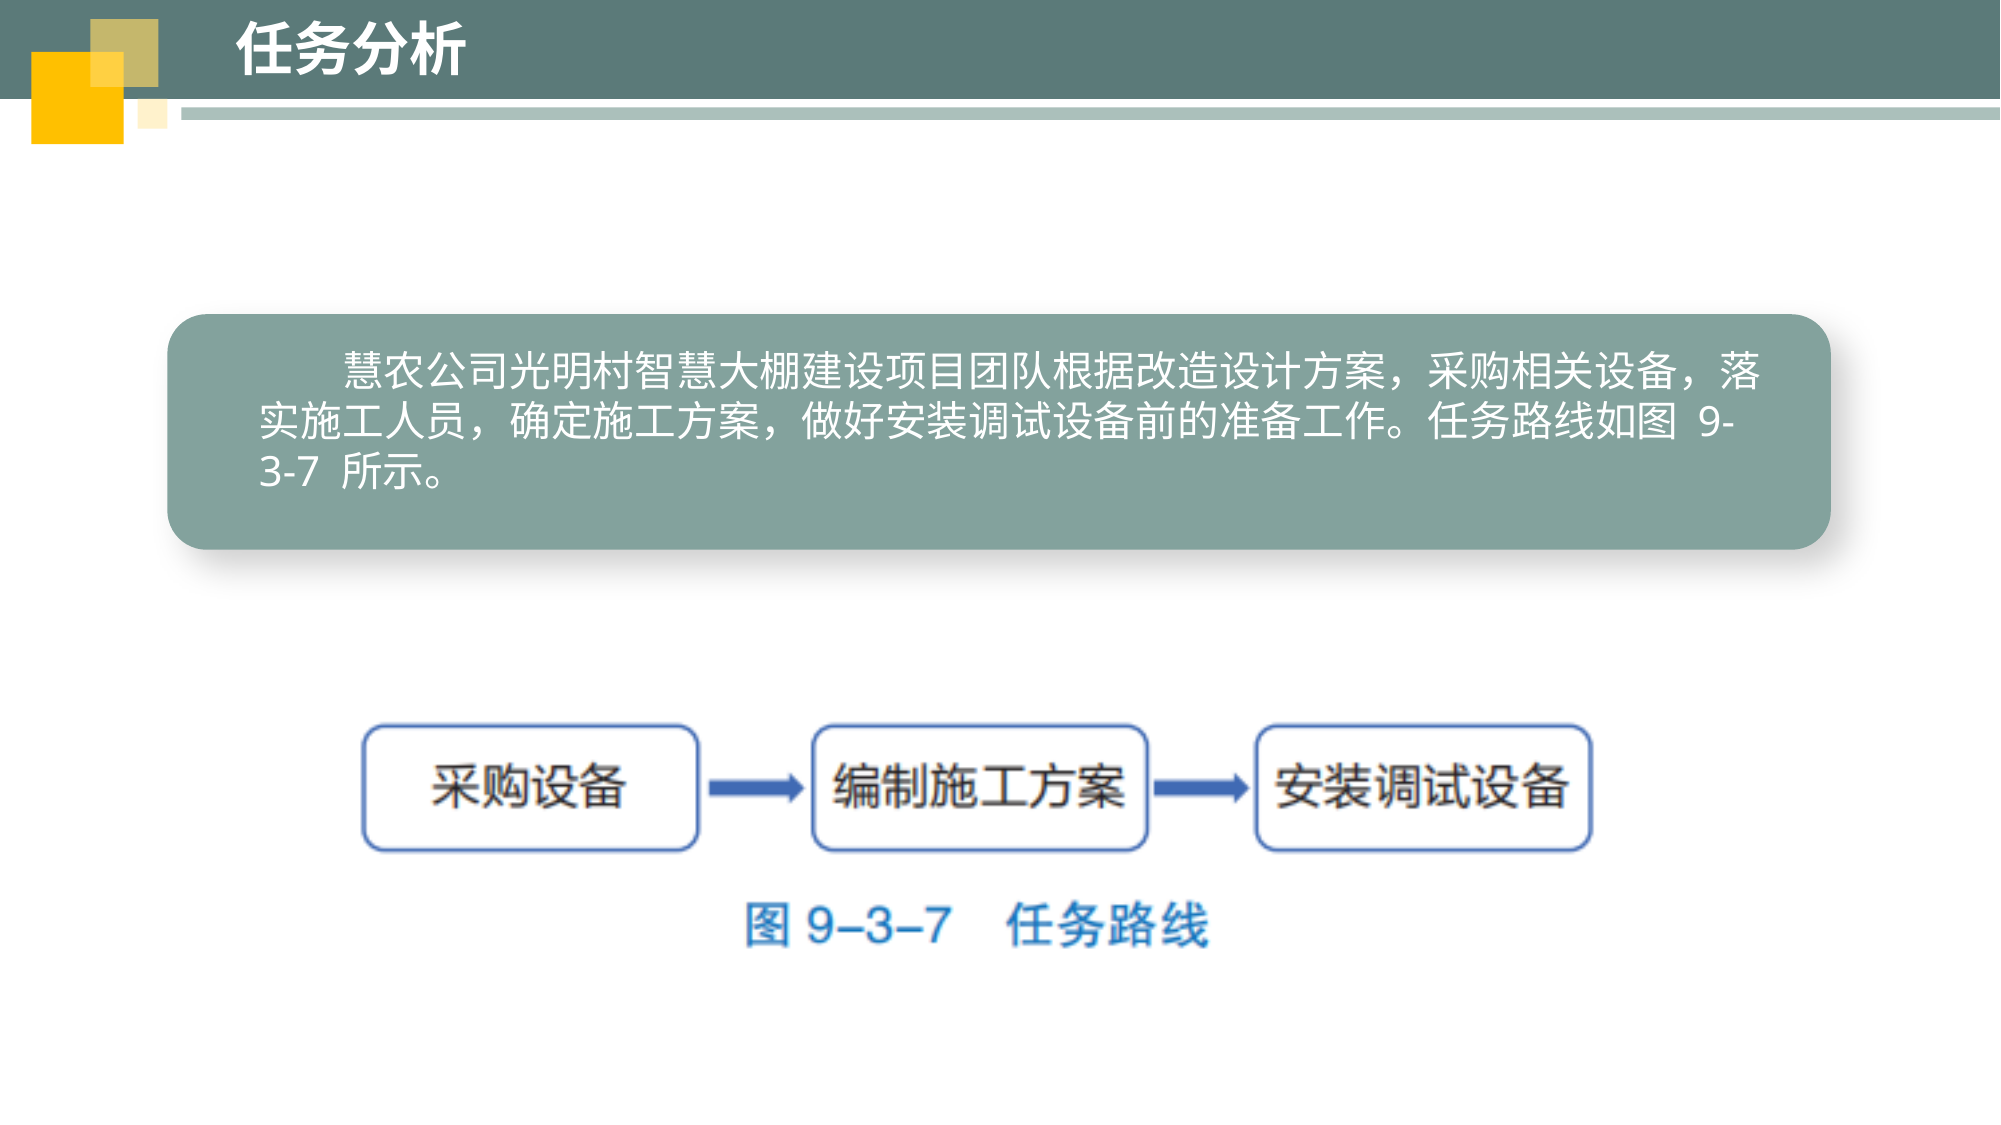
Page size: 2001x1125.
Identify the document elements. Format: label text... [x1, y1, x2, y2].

text_box 慧农公司光明村智慧大棚建设项目团队根据改造设计方案，采购相关设备，落实施工人员，确定施工方案，做好安装调试设备前的准备工作。任务路线如图 9-3-7 所示。 [244, 337, 1785, 503]
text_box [0, 0, 2000, 145]
text_box [167, 314, 1831, 550]
picture [303, 656, 1712, 1016]
